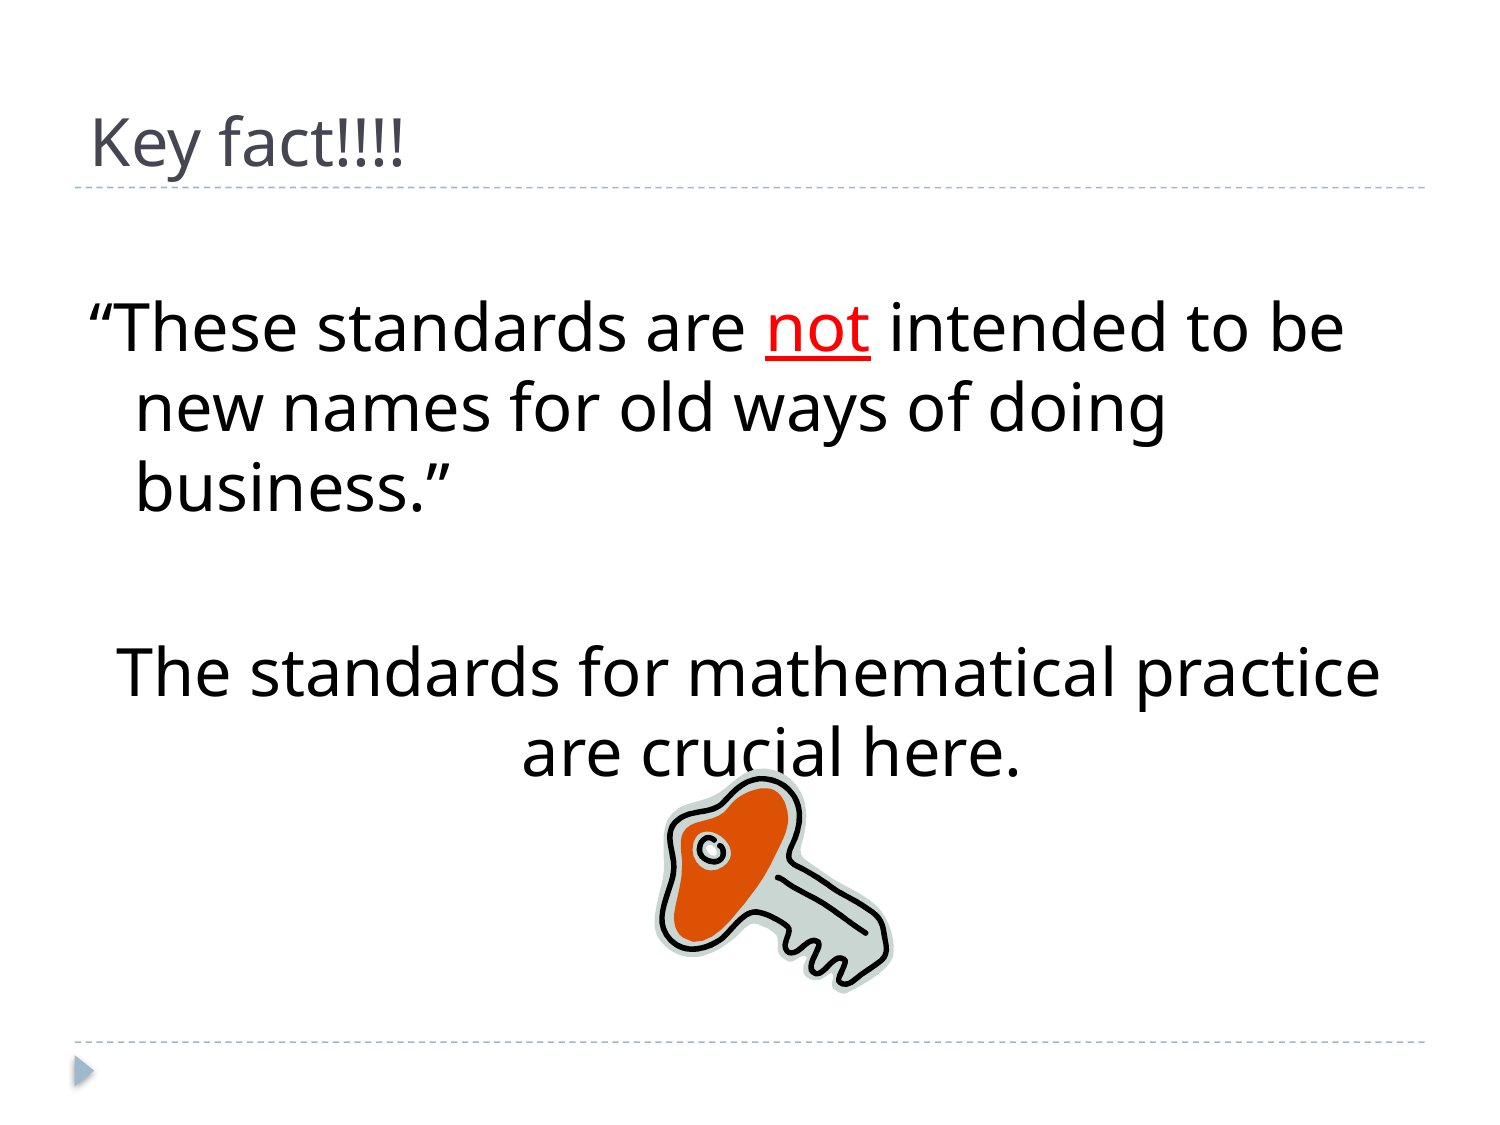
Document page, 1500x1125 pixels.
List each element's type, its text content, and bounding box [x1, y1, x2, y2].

title Key fact!!!! [75, 24, 1425, 188]
list “These standards are not intended to be new names for old ways of doing business.” The standards for mathematical practice are crucial here. [75, 200, 1425, 1010]
picture [637, 782, 913, 1002]
